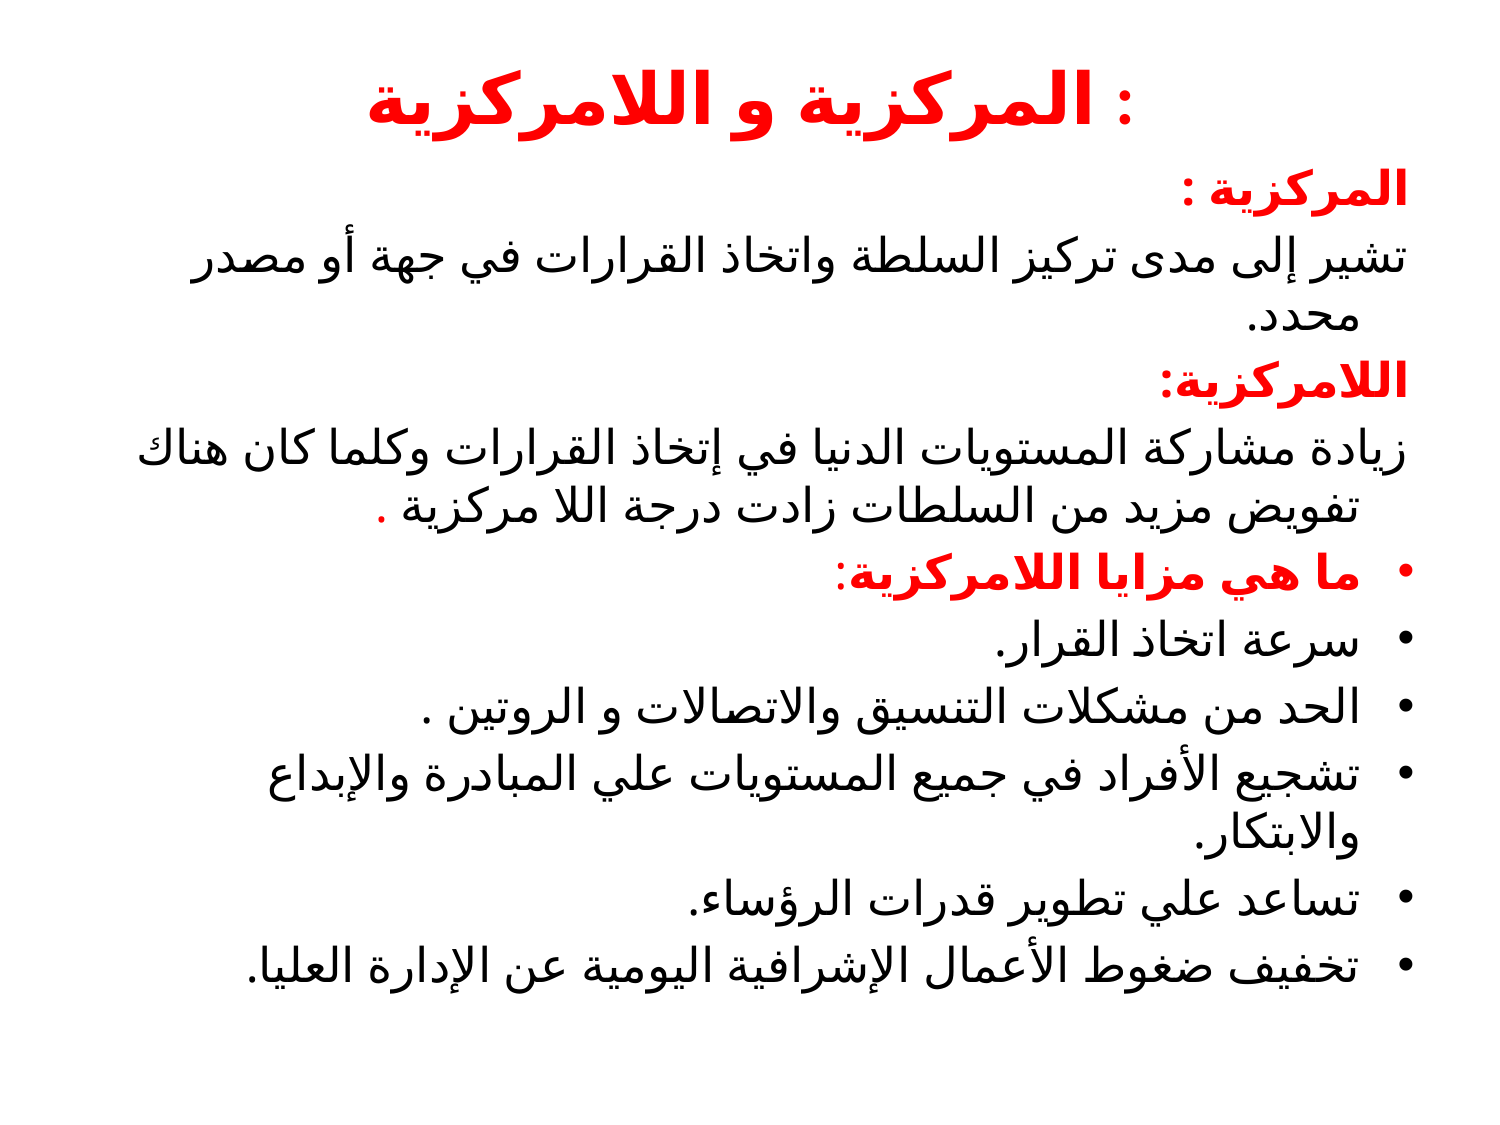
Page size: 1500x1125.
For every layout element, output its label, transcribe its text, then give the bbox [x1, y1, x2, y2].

title المركزية و اللامركزية : [75, 45, 1425, 149]
list المركزية : تشير إلى مدى تركيز السلطة واتخاذ القرارات في جهة أو مصدر محدد. اللامركزية: زيادة مشاركة المستويات الدنيا في إتخاذ القرارات وكلما كان هناك تفويض مزيد من السلطات زادت درجة اللا مركزية . ما هي مزايا اللامركزية: سرعة اتخاذ القرار. الحد من مشكلات التنسيق والاتصالات و الروتين . تشجيع الأفراد في جميع المستويات علي المبادرة والإبداع والابتكار. تساعد علي تطوير قدرات الرؤساء. تخفيف ضغوط الأعمال الإشرافية اليومية عن الإدارة العليا. [75, 149, 1425, 1005]
